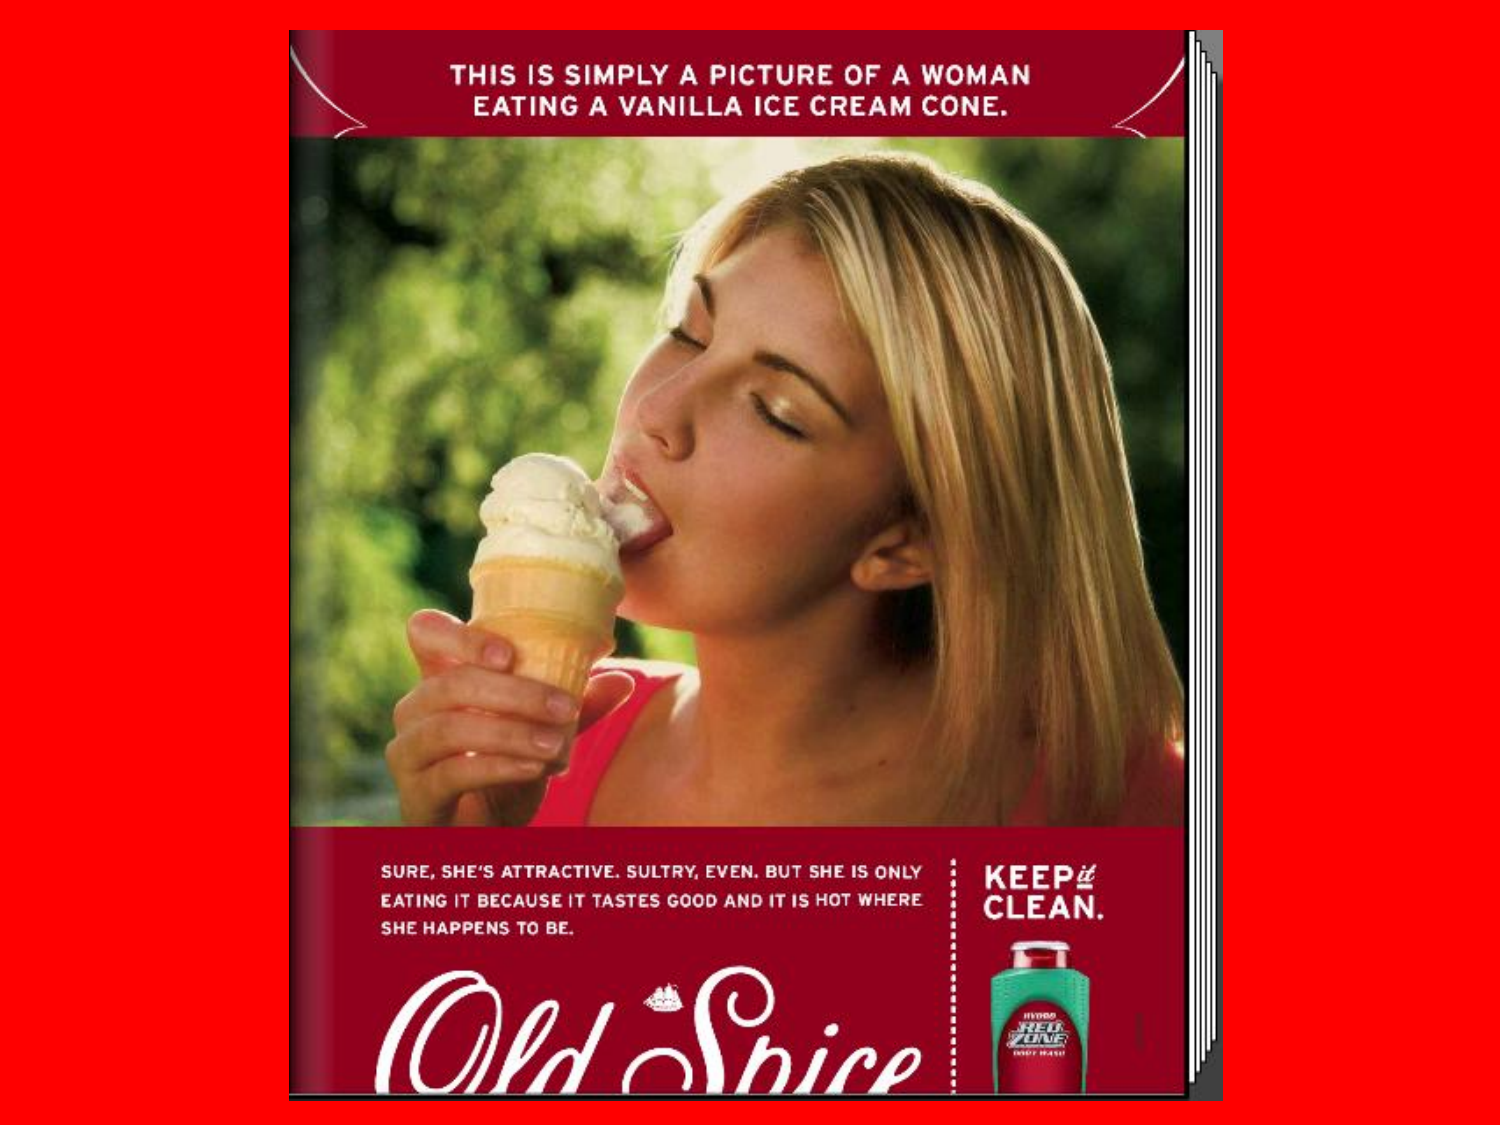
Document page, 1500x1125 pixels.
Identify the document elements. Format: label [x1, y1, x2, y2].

list [288, 30, 1223, 1102]
